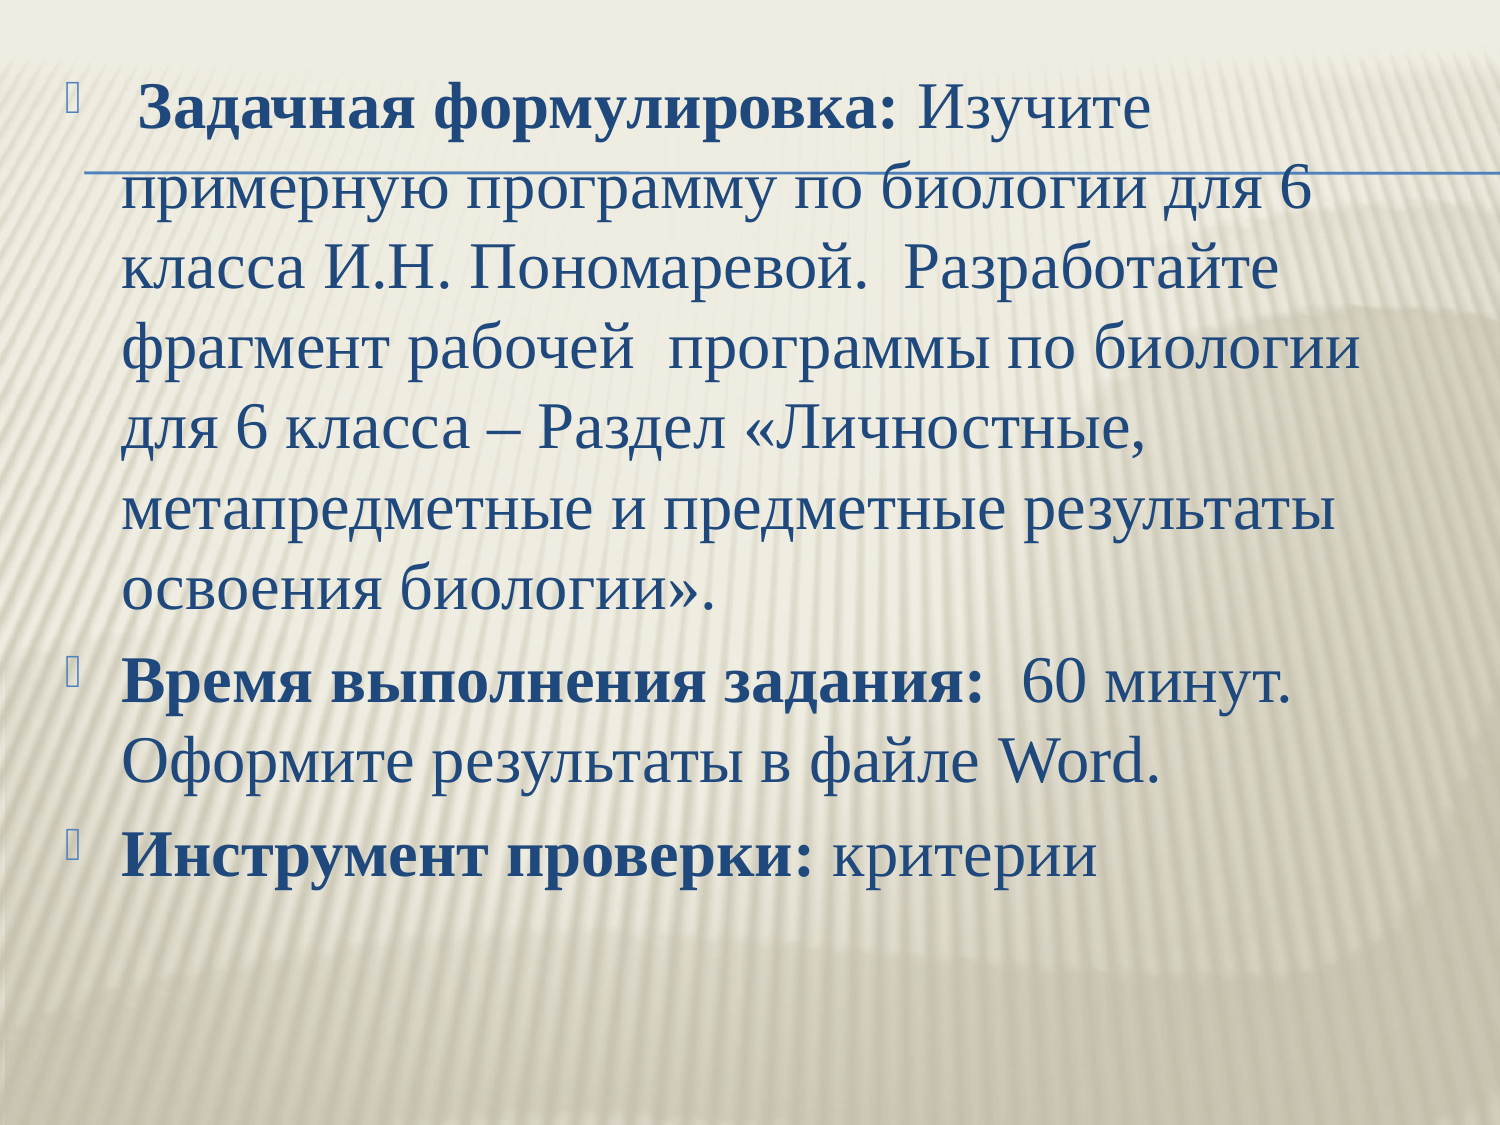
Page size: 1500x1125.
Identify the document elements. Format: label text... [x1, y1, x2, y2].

list Задачная формулировка: Изучите примерную программу по биологии для 6 класса И.Н. Пономаревой. Разработайте фрагмент рабочей программы по биологии для 6 класса – Раздел «Личностные, метапредметные и предметные результаты освоения биологии». Время выполнения задания: 60 минут. Оформите результаты в файле Word. Инструмент проверки: критерии [50, 54, 1475, 1059]
